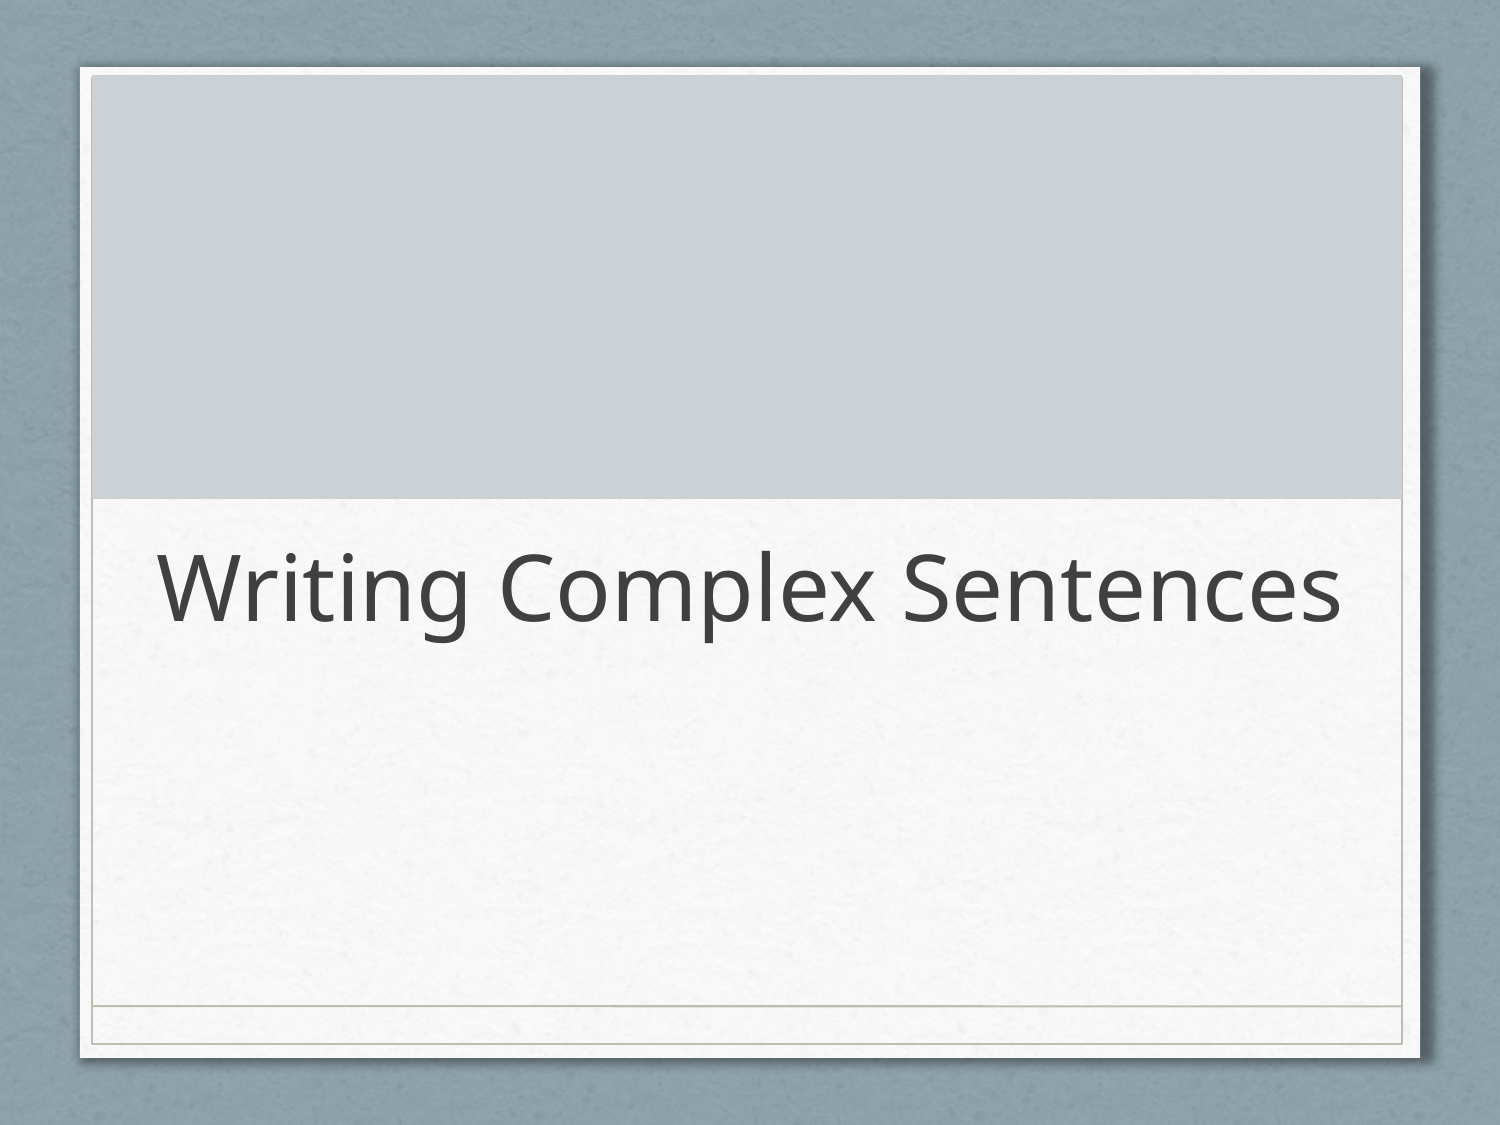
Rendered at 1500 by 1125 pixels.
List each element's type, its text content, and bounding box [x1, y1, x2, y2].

picture [79, 67, 1421, 1058]
title Writing Complex Sentences [112, 422, 1388, 648]
